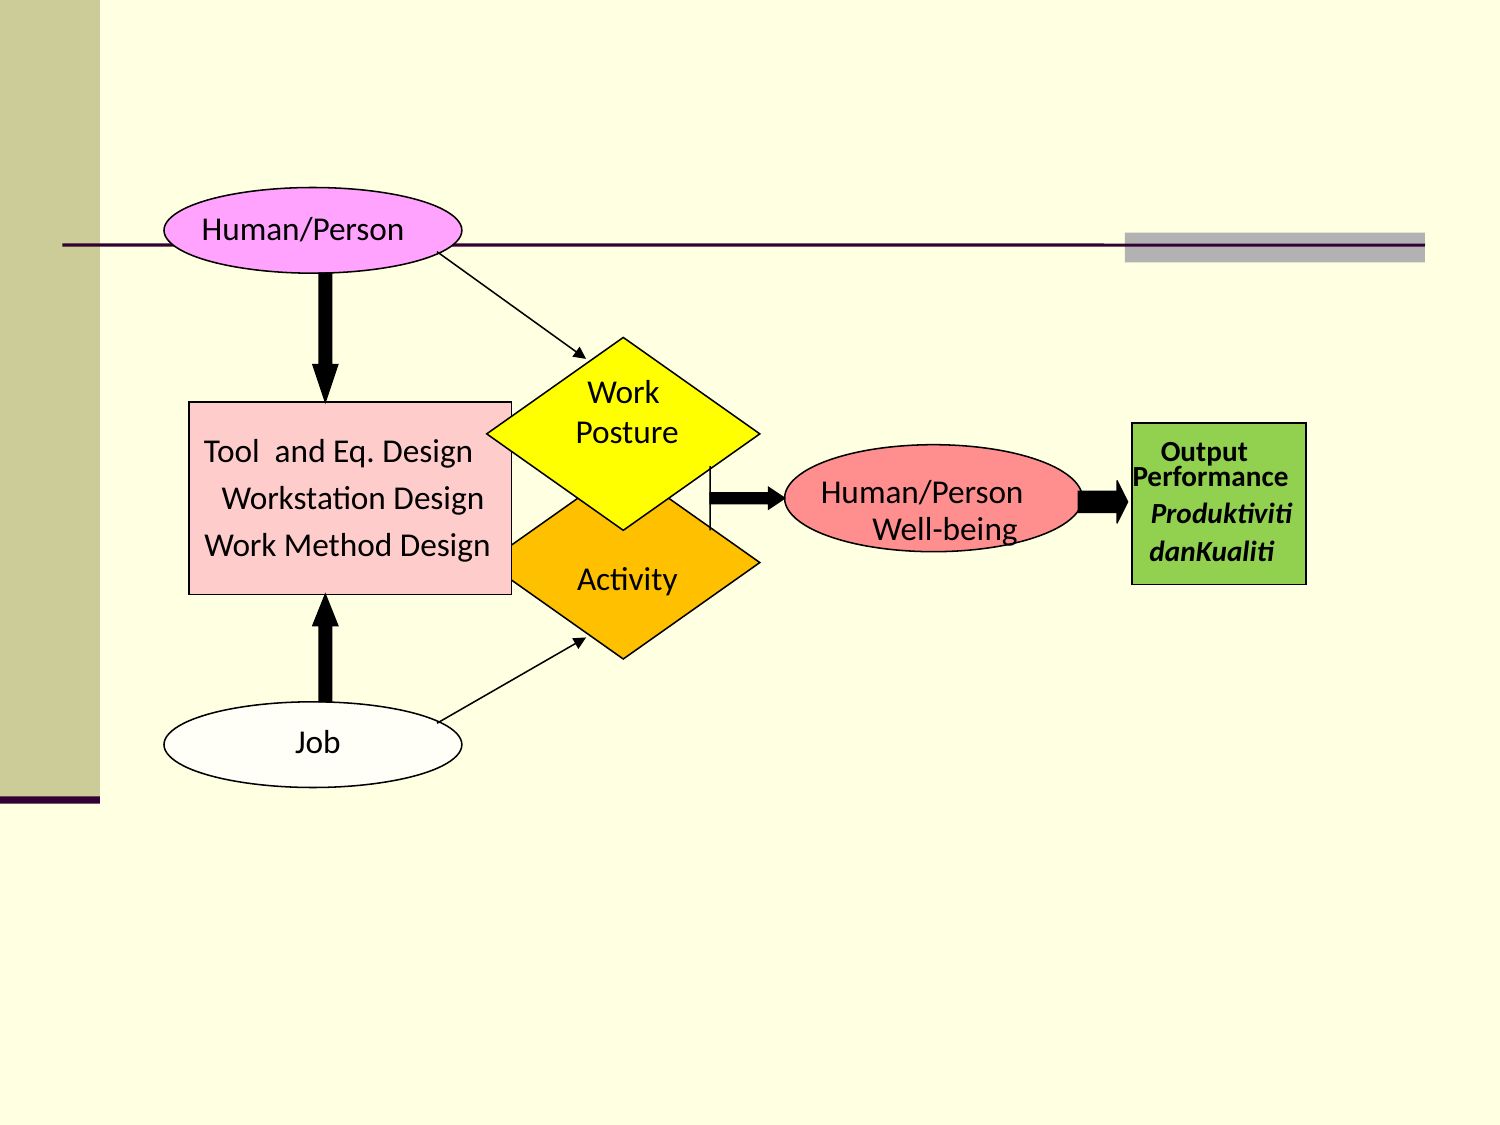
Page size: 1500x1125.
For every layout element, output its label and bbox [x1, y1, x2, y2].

text_box [163, 187, 1327, 788]
